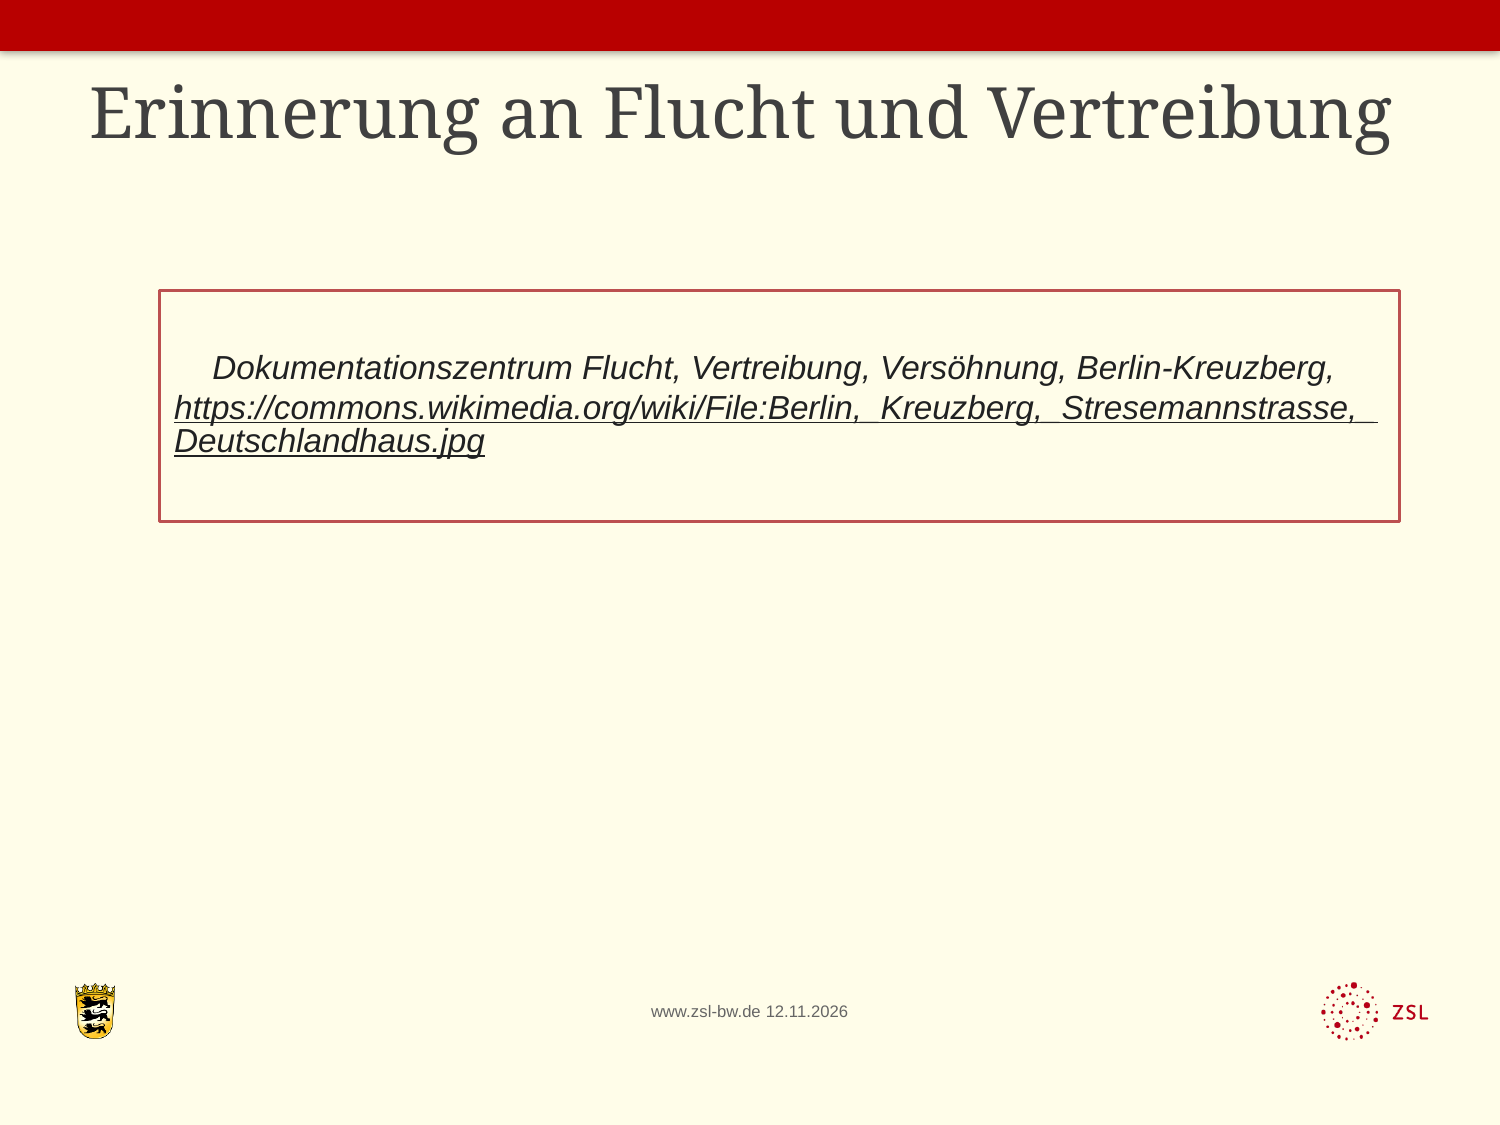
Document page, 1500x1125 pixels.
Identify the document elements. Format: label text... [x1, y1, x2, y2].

text_box Erinnerung an Flucht und Vertreibung [74, 51, 1425, 170]
picture [1320, 981, 1429, 1041]
text_box Dokumentationszentrum Flucht, Vertreibung, Versöhnung, Berlin-Kreuzberg, https://commons.wikimedia.org/wiki/File:Berlin,_Kreuzberg,_Stresemannstrasse,_Deutschlandhaus.jpg [158, 289, 1401, 523]
picture [73, 981, 117, 1041]
